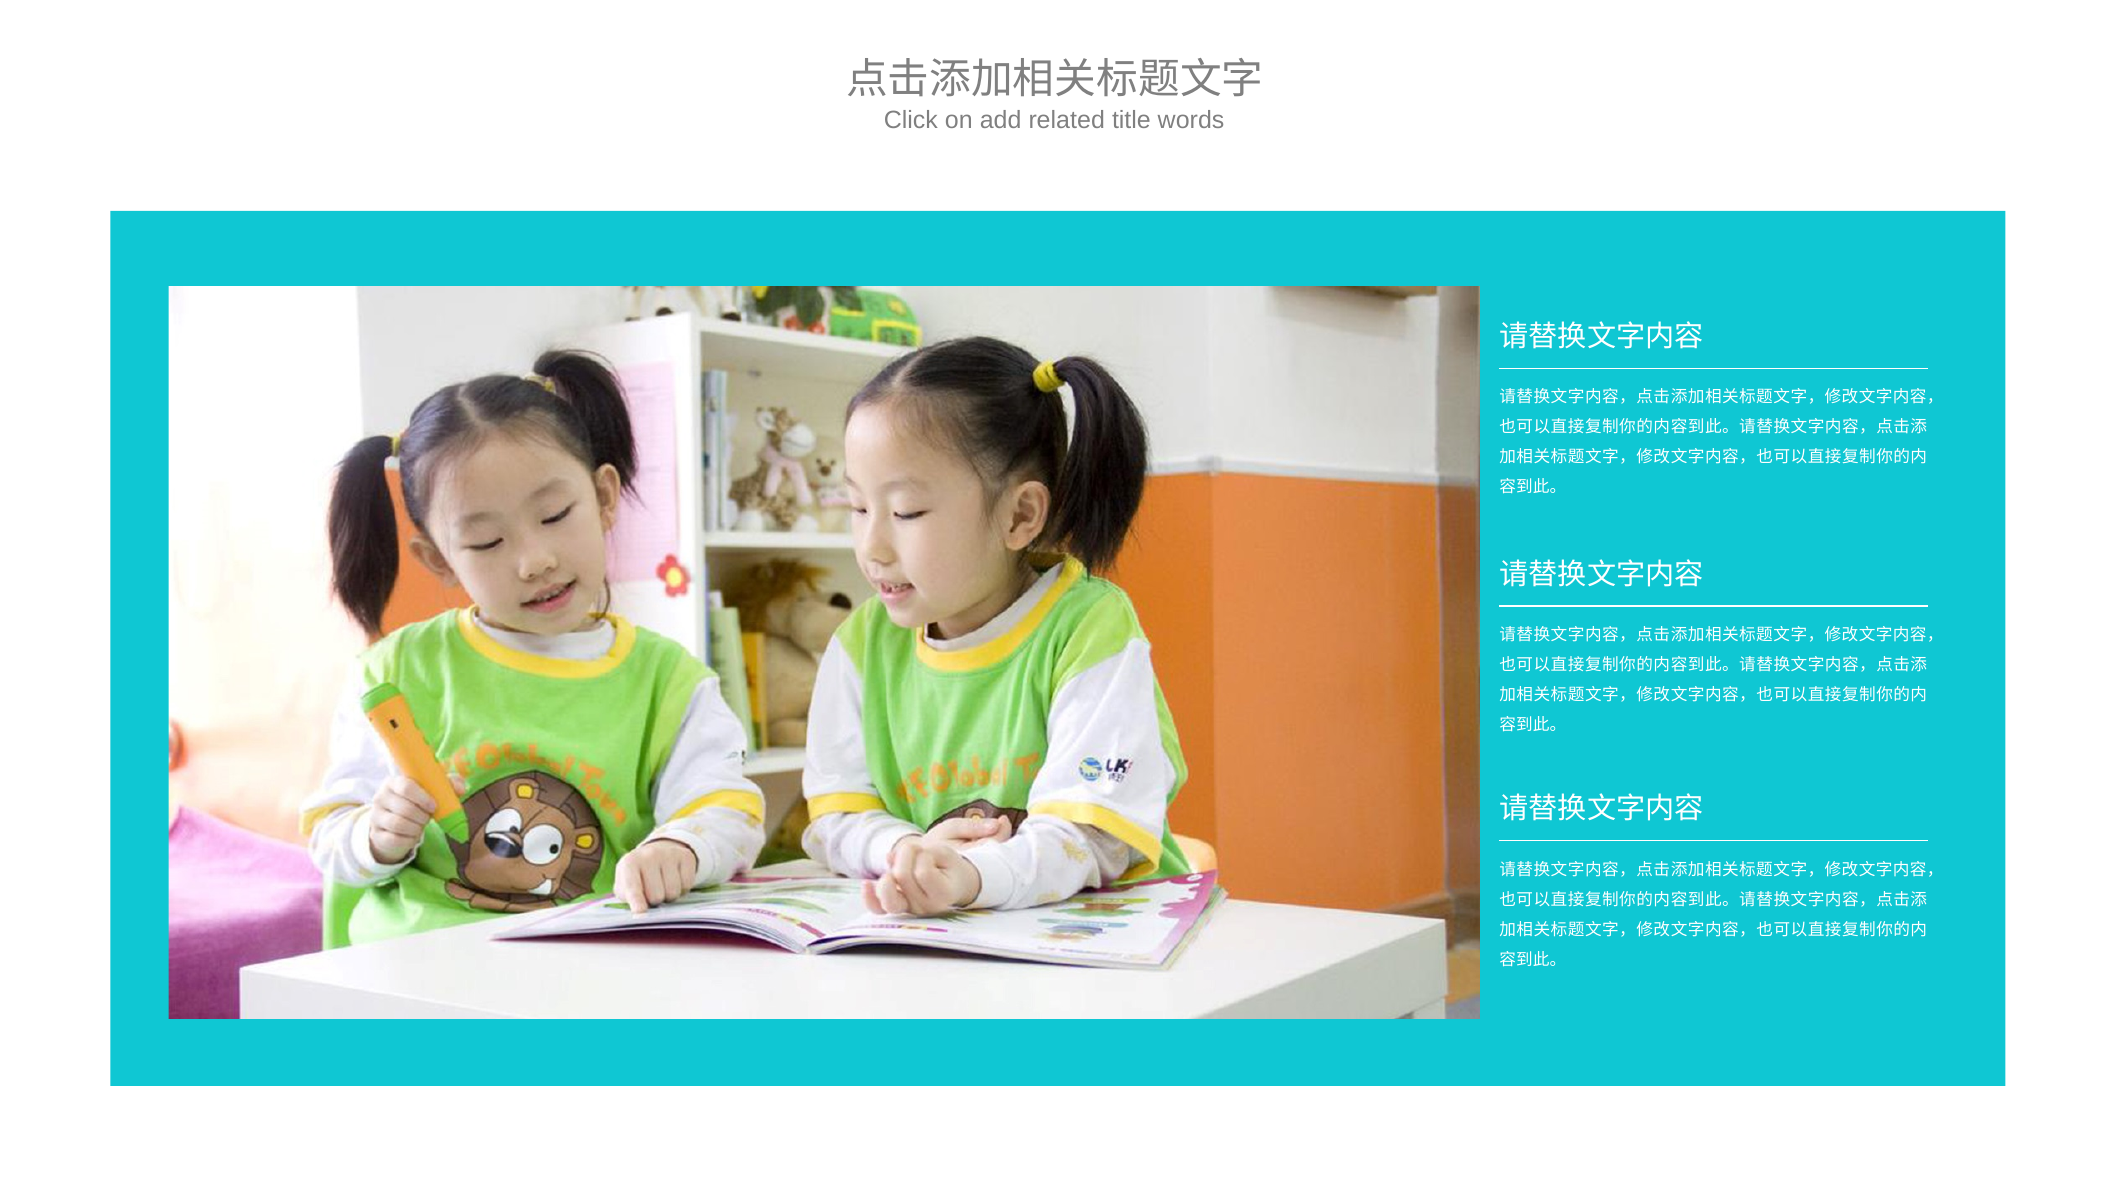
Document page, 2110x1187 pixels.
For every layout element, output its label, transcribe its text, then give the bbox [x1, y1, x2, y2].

text_box [168, 285, 1481, 1019]
text_box 请替换文字内容 [1483, 547, 1842, 605]
text_box 请替换文字内容，点击添加相关标题文字，修改文字内容，也可以直接复制你的内容到此。请替换文字内容，点击添加相关标题文字，修改文字内容，也可以直接复制你的内容到此。 [1483, 840, 1944, 999]
text_box 请替换文字内容，点击添加相关标题文字，修改文字内容，也可以直接复制你的内容到此。请替换文字内容，点击添加相关标题文字，修改文字内容，也可以直接复制你的内容到此。 [1483, 605, 1944, 764]
text_box 点击添加相关标题文字 [803, 44, 1307, 107]
text_box 请替换文字内容，点击添加相关标题文字，修改文字内容，也可以直接复制你的内容到此。请替换文字内容，点击添加相关标题文字，修改文字内容，也可以直接复制你的内容到此。 [1483, 368, 1944, 527]
text_box 请替换文字内容 [1483, 309, 1842, 368]
text_box 请替换文字内容 [1483, 781, 1842, 840]
text_box [109, 210, 2006, 1087]
text_box Click on add related title words [864, 95, 1246, 158]
